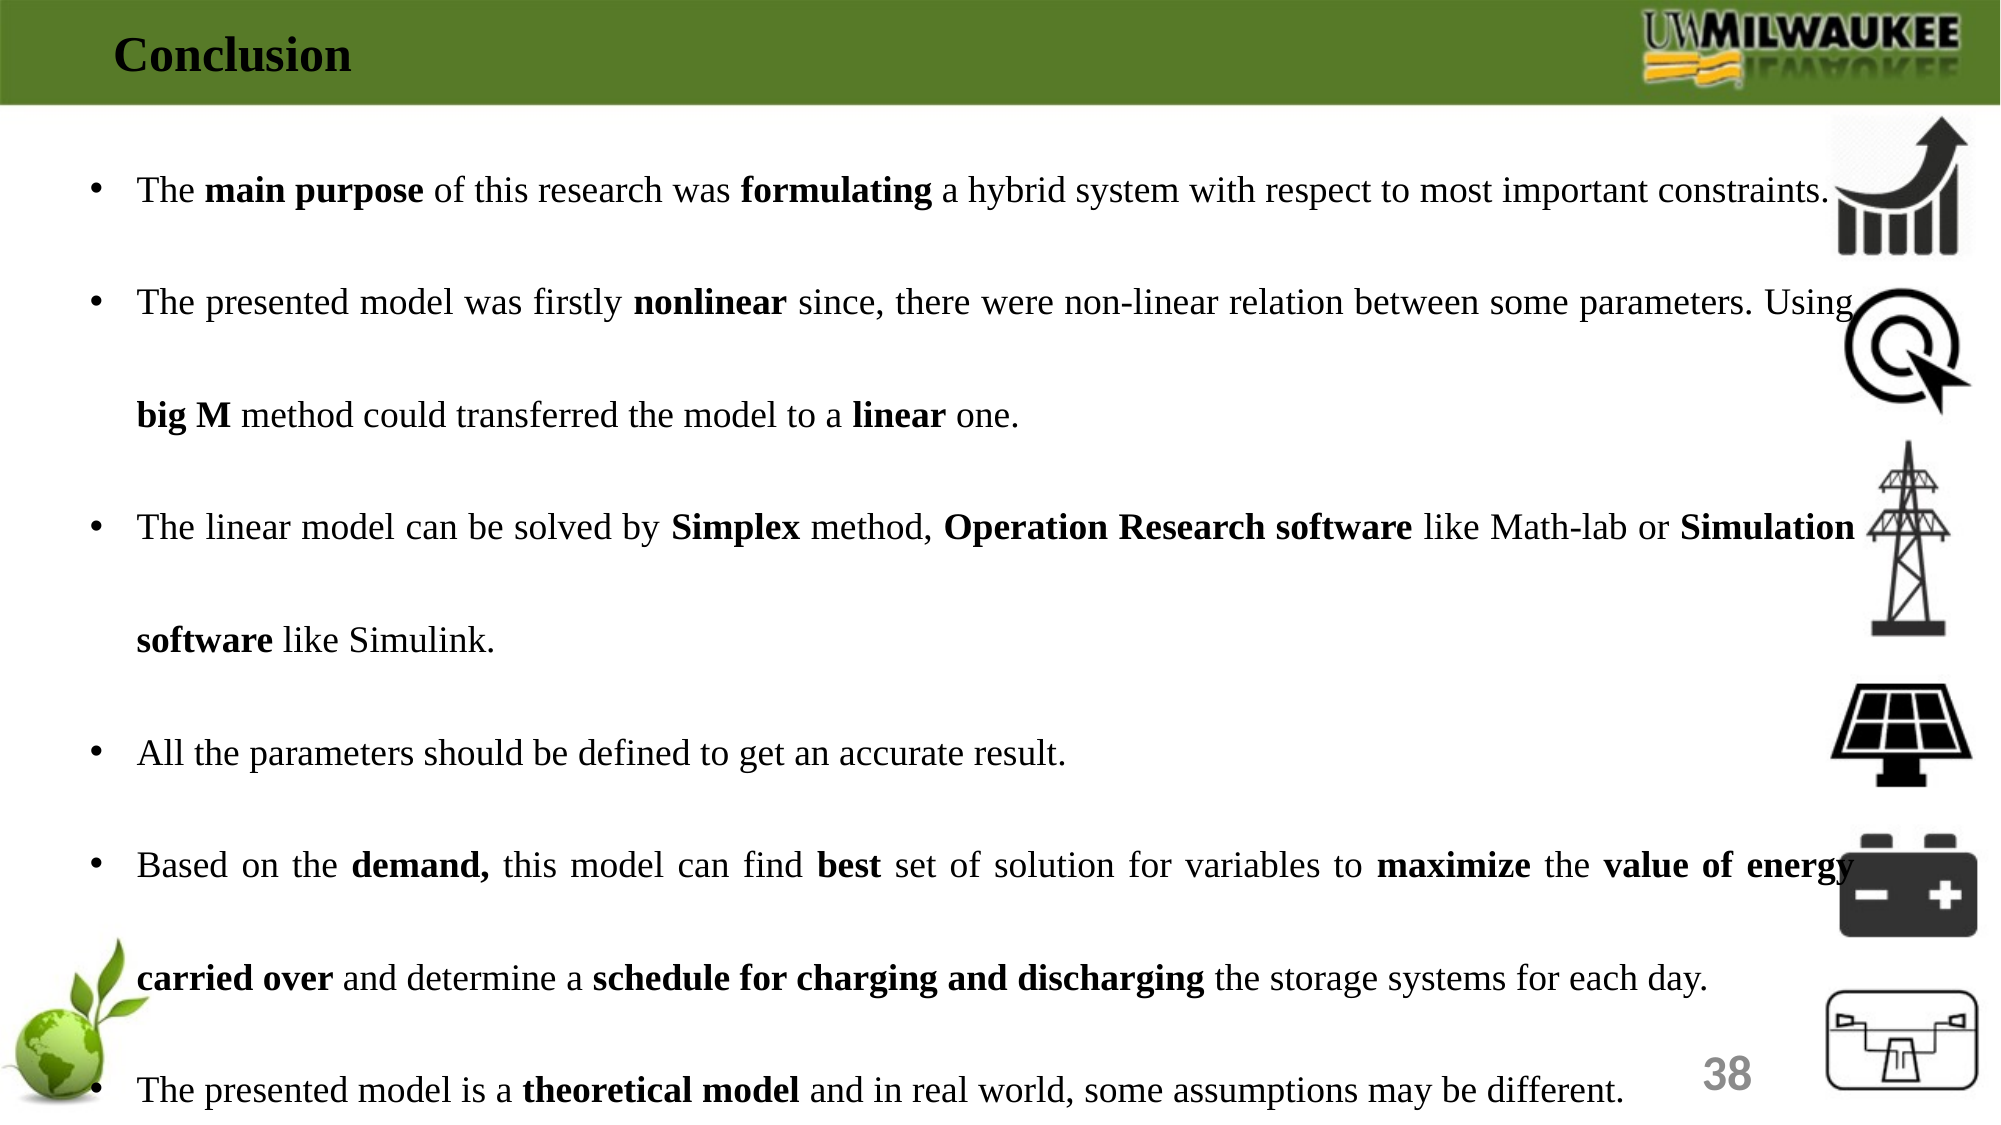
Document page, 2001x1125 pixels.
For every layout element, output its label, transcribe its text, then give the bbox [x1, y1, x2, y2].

text_box Conclusion [98, 14, 1213, 90]
text_box The main purpose of this research was formulating a hybrid system with respect to most important constraints. The presented model was firstly nonlinear since, there were non-linear relation between some parameters. Using big M method could transferred the model to a linear one. The linear model can be solved by Simplex method, Operation Research software like Math-lab or Simulation software like Simulink. All the parameters should be defined to get an accurate result. Based on the demand, this model can find best set of solution for variables to maximize the value of energy carried over and determine a schedule for charging and discharging the storage systems for each day. The presented model is a theoretical model and in real world, some assumptions may be different. [74, 90, 1870, 1125]
picture [0, 0, 2001, 1125]
slide_number 38 [1317, 1040, 1768, 1101]
